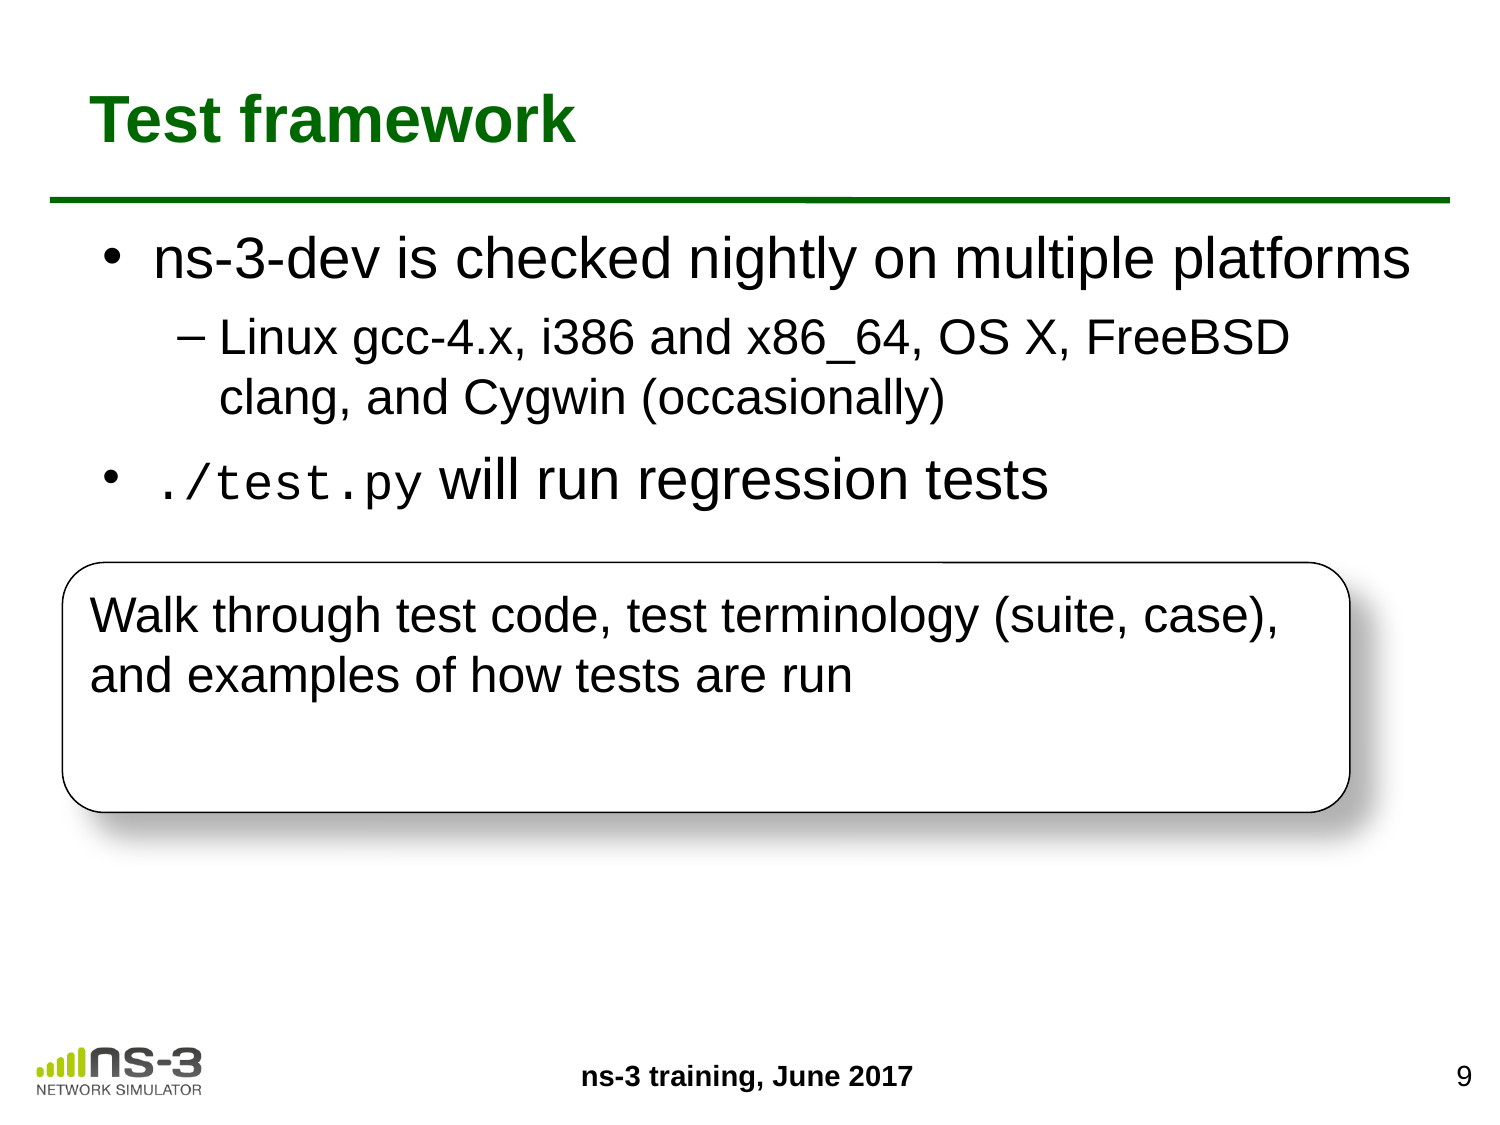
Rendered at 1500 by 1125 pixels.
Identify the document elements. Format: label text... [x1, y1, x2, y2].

footer ns-3 training, June 2017 [512, 1049, 983, 1125]
title Test framework [74, 44, 1421, 187]
text_box Walk through test code, test terminology (suite, case), and examples of how tests are run [62, 562, 1350, 813]
slide_number 9 [1142, 1049, 1488, 1125]
list ns-3-dev is checked nightly on multiple platforms Linux gcc-4.x, i386 and x86_64, OS X, FreeBSD clang, and Cygwin (occasionally) ./test.py will run regression tests [87, 212, 1434, 1013]
picture [24, 1017, 213, 1125]
